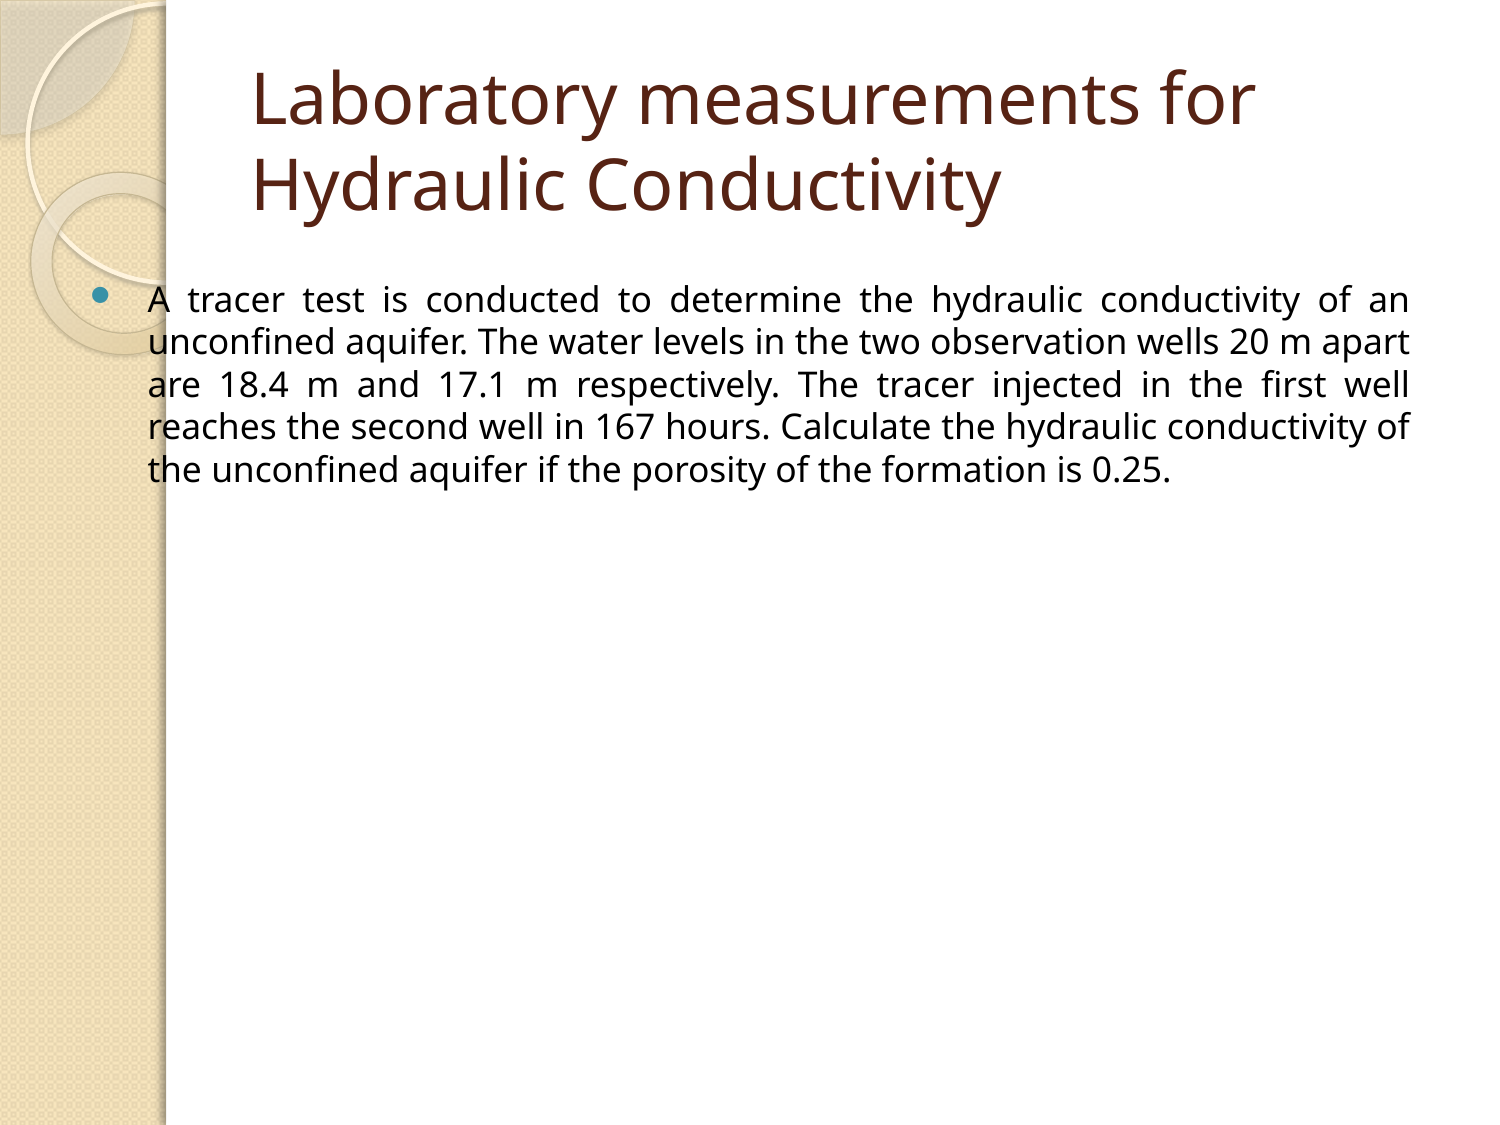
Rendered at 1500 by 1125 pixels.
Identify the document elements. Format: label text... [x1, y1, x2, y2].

list A tracer test is conducted to determine the hydraulic conductivity of an unconfined aquifer. The water levels in the two observation wells 20 m apart are 18.4 m and 17.1 m respectively. The tracer injected in the first well reaches the second well in 167 hours. Calculate the hydraulic conductivity of the unconfined aquifer if the porosity of the formation is 0.25. [75, 270, 1425, 513]
title Laboratory measurements for Hydraulic Conductivity [235, 45, 1466, 233]
